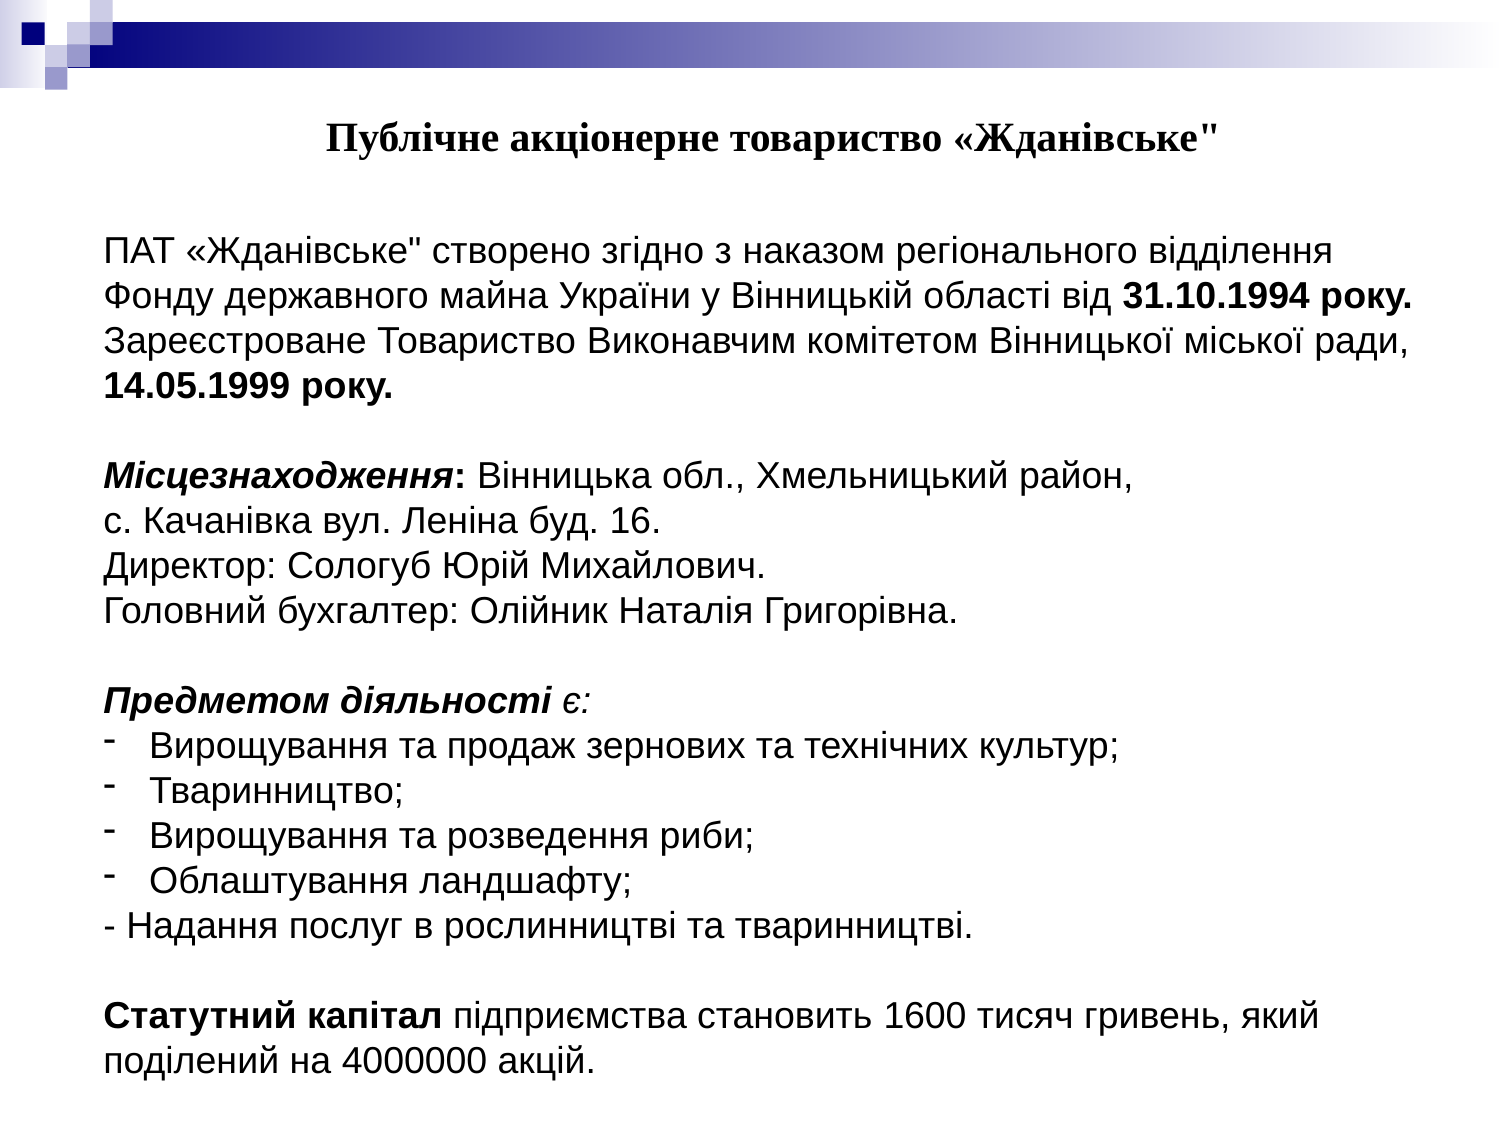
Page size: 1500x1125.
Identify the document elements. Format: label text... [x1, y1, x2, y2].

text_box Публічне акціонерне товариство «Жданівське" [171, 101, 1376, 167]
text_box ПАТ «Жданівське" створено згідно з наказом регiонального вiддiлення Фонду державного майна України у Вiнницькiй областi вiд 31.10.1994 року. Зареєстроване Товариство Виконавчим комітетом Вінницької міської ради, 14.05.1999 року. Місцезнаходження: Вінницька обл., Хмельницький район, с. Качанівка вул. Леніна буд. 16. Директор: Сологуб Юрій Михайлович. Головний бухгалтер: Олійник Наталія Григорівна. Предметом діяльності є: Вирощування та продаж зернових та технічних культур; Тваринництво; Вирощування та розведення риби; Облаштування ландшафту; - Надання послуг в рослинництві та тваринництві. Статутний капітал підприємства становить 1600 тисяч гривень, який поділений на 4000000 акцій. [88, 218, 1447, 1125]
